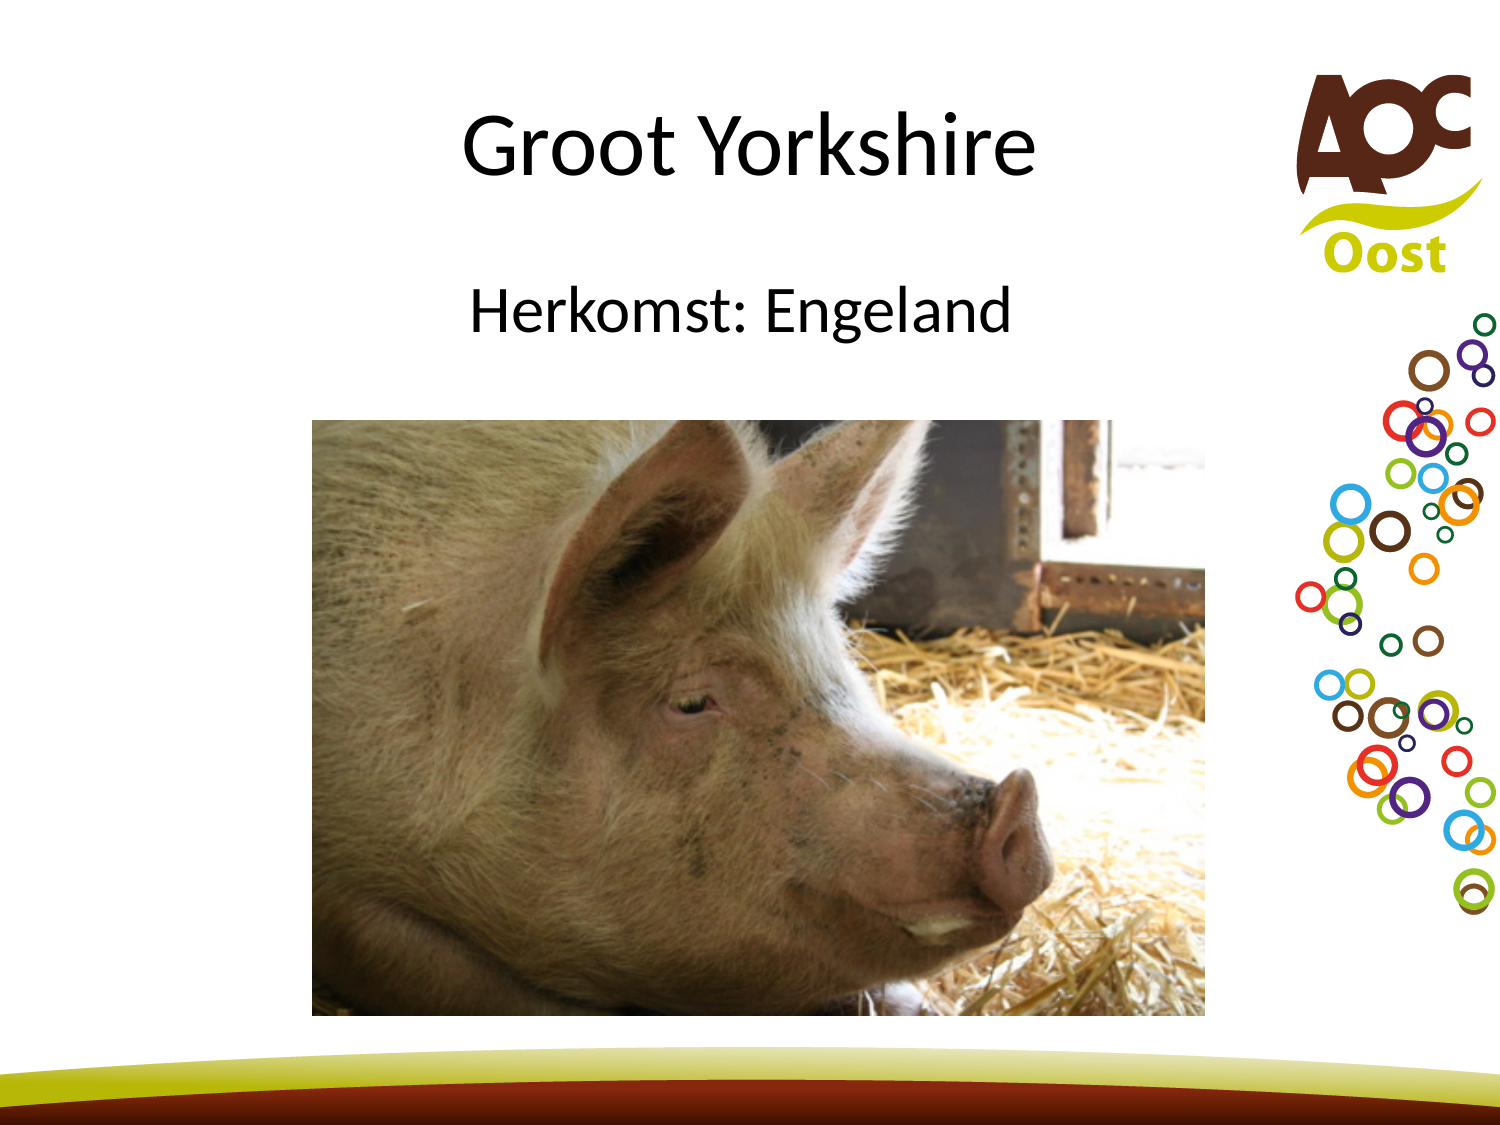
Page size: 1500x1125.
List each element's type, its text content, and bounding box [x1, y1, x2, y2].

text_box Herkomst: Engeland [454, 258, 1029, 353]
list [312, 420, 1205, 1016]
title Groot Yorkshire [75, 45, 1425, 233]
picture [0, 0, 1500, 1125]
